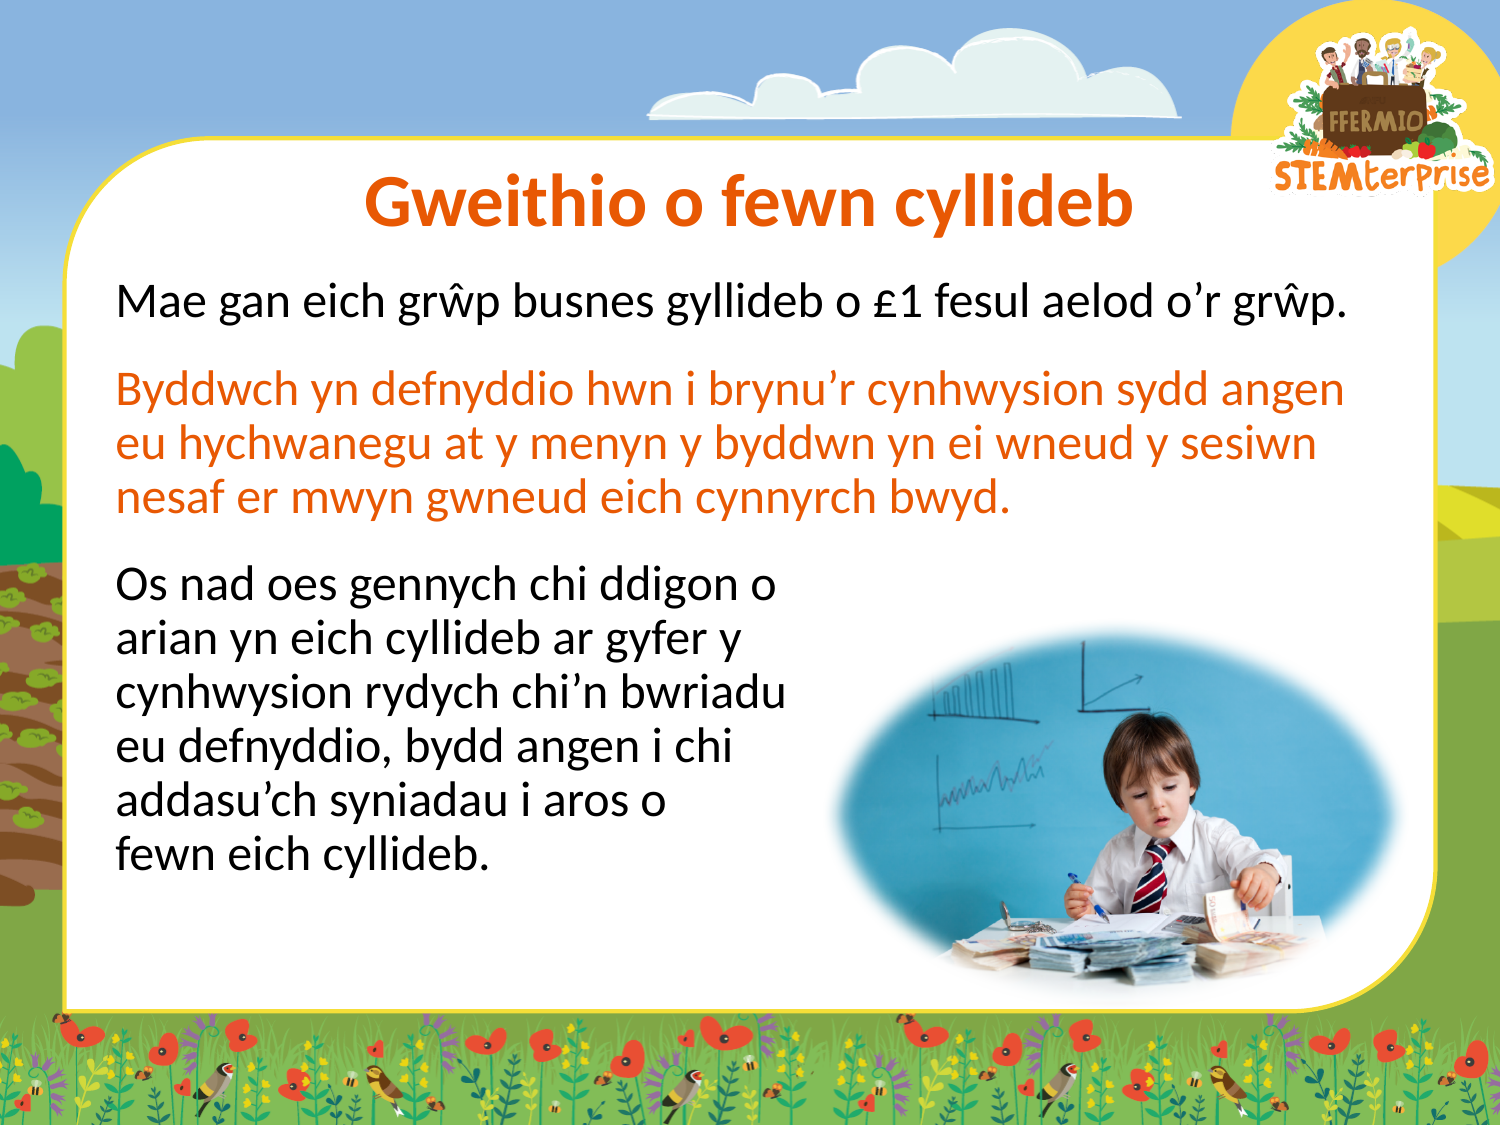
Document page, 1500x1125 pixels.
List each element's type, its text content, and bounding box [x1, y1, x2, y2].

title Gweithio o fewn cyllideb [218, 137, 1282, 256]
picture [0, 0, 1500, 1125]
list Mae gan eich grŵp busnes gyllideb o £1 fesul aelod o’r grŵp. Byddwch yn defnyddio hwn i brynu’r cynhwysion sydd angen eu hychwanegu at y menyn y byddwn yn ei wneud y sesiwn nesaf er mwyn gwneud eich cynnyrch bwyd. Os nad oes gennych chi ddigon o arian yn eich cyllideb ar gyfer y cynhwysion rydych chi’n bwriadu eu defnyddio, bydd angen i chi addasu’ch syniadau i aros o fewn eich cyllideb. [100, 267, 1400, 965]
